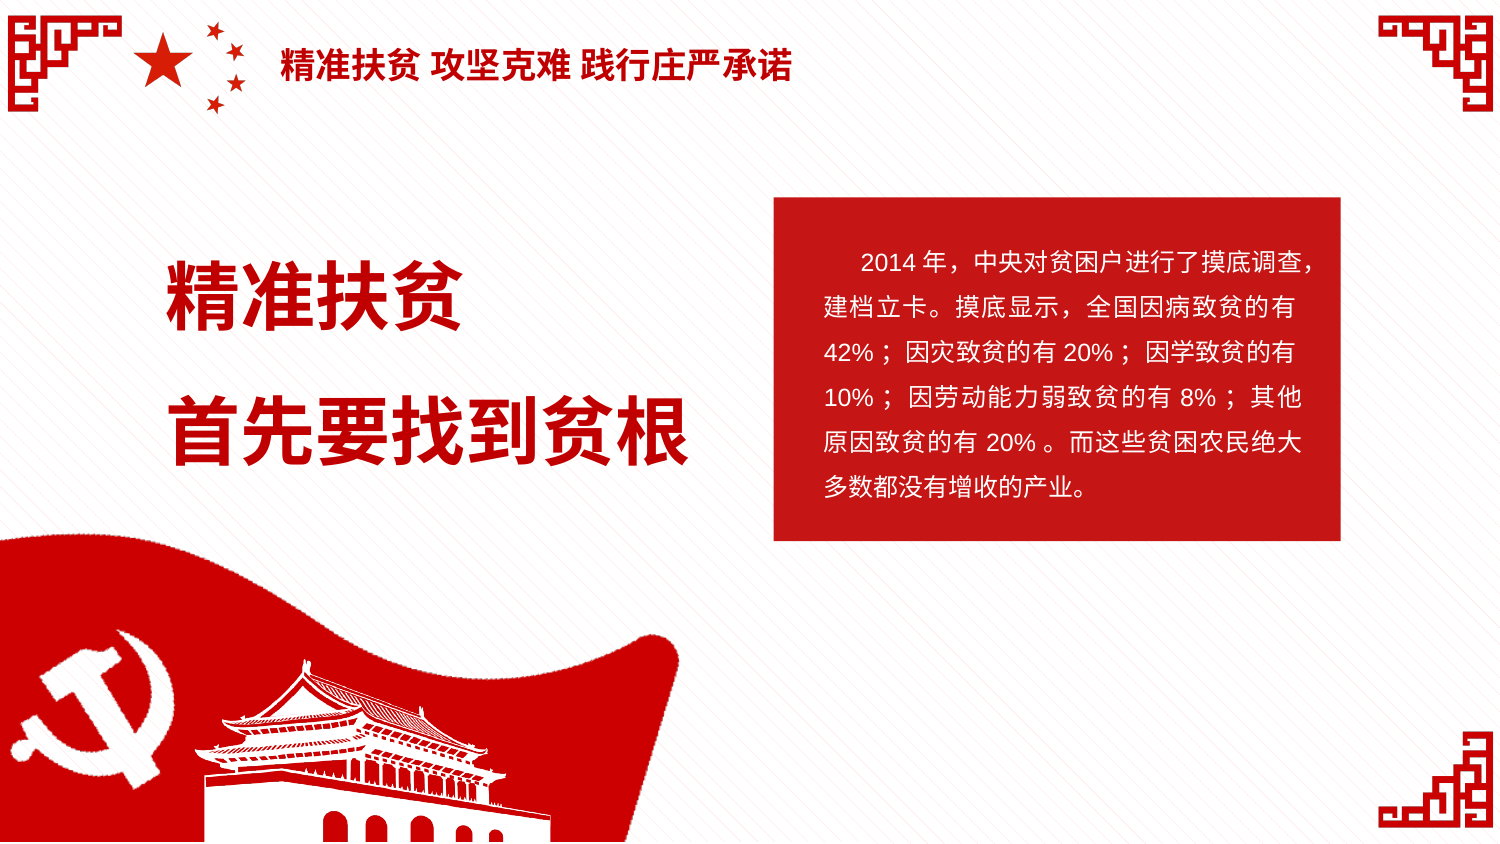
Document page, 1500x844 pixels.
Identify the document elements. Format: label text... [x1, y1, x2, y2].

picture [0, 0, 254, 132]
text_box [772, 195, 1343, 543]
text_box 精准扶贫 首先要找到贫根 [150, 197, 706, 483]
picture [1370, 713, 1500, 844]
text_box 精准扶贫 攻坚克难 践行庄严承诺 [265, 35, 963, 94]
picture [1370, 0, 1500, 130]
picture [0, 482, 737, 842]
text_box 2014年，中央对贫困户进行了摸底调查，建档立卡。摸底显示，全国因病致贫的有42%；因灾致贫的有20%；因学致贫的有10%；因劳动能力弱致贫的有8%；其他原因致贫的有20%。而这些贫困农民绝大多数都没有增收的产业。 [809, 224, 1317, 509]
